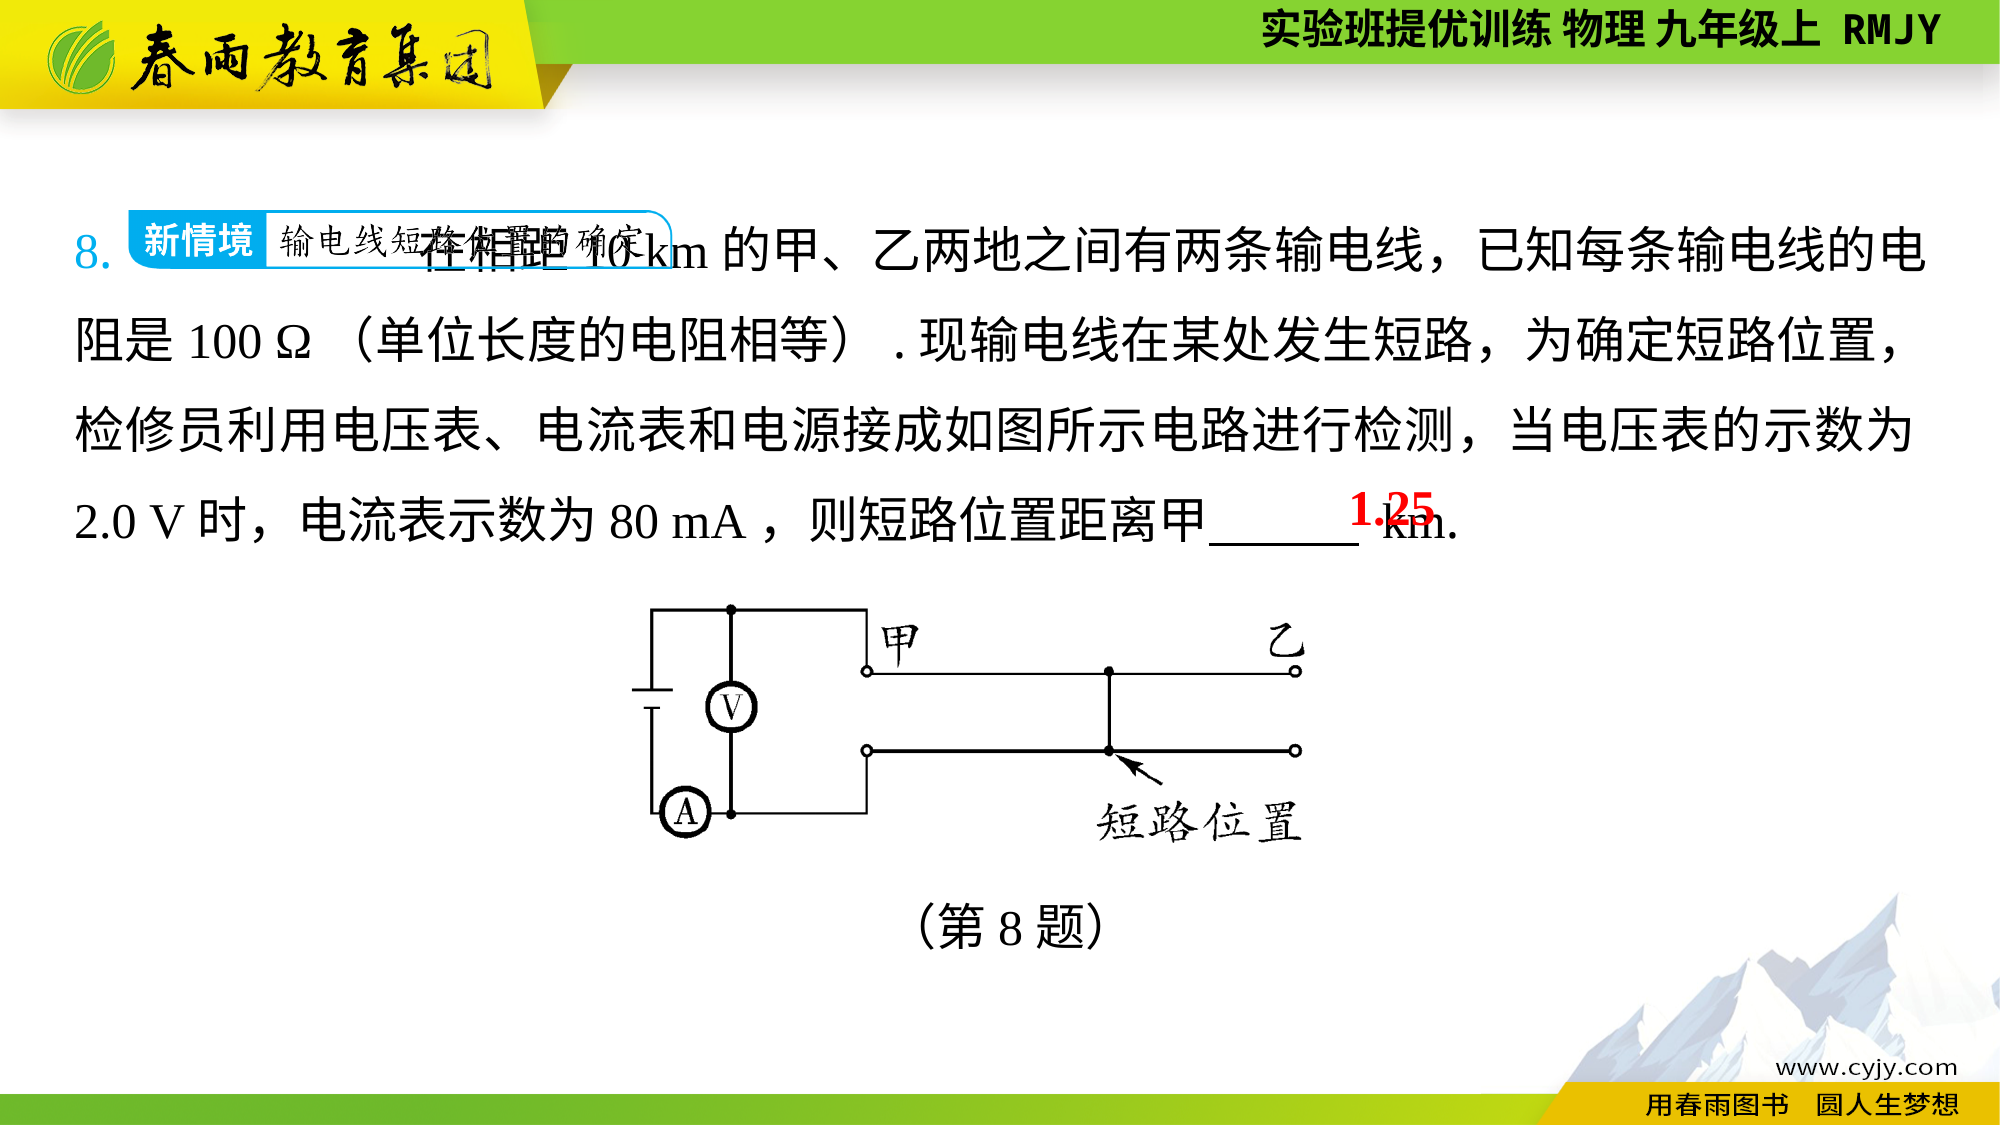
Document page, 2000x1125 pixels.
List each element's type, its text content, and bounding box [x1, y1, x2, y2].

text_box （第8题） [871, 857, 1150, 963]
list 8. 在相距10 km的甲、乙两地之间有两条输电线，已知每条输电线的电阻是100 Ω（单位长度的电阻相等）.现输电线在某处发生短路，为确定短路位置，检修员利用电压表、电流表和电源接成如图所示电路进行检测，当电压表的示数为2.0 V时，电流表示数为80 mA，则短路位置距离甲 km. [59, 181, 1944, 561]
picture [0, 0, 2000, 1125]
text_box 1.25 [1333, 467, 1513, 543]
